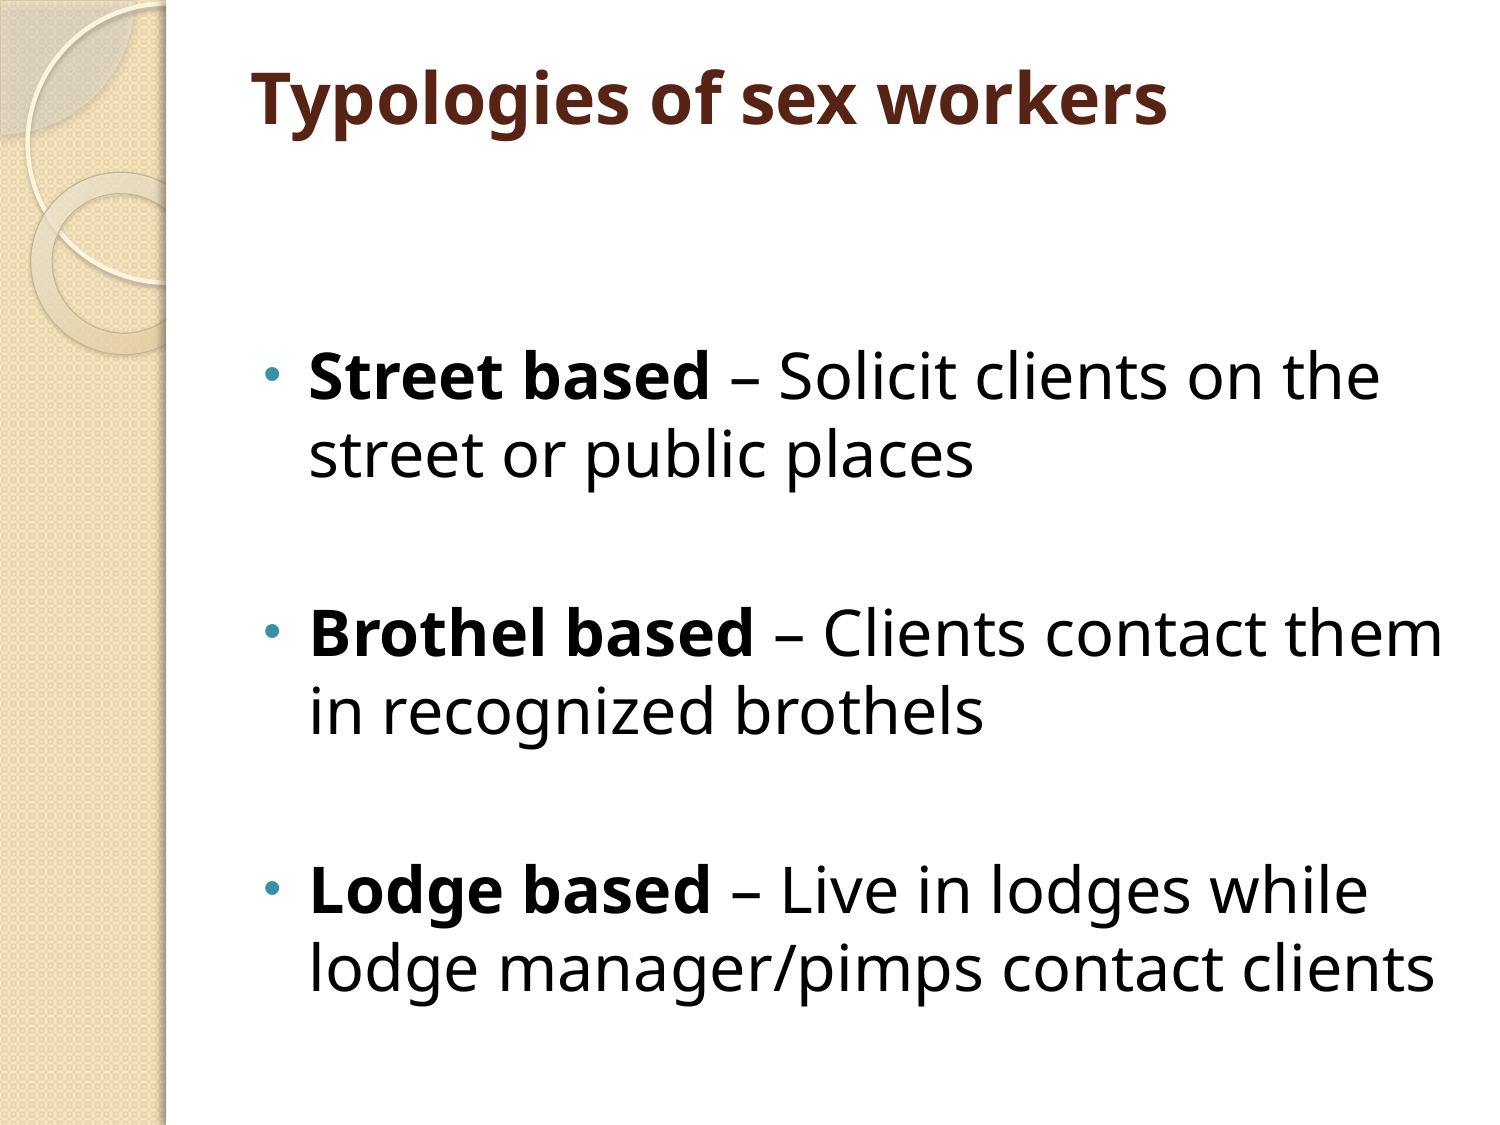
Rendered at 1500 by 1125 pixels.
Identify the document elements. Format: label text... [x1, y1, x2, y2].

list Street based – Solicit clients on the street or public places Brothel based – Clients contact them in recognized brothels Lodge based – Live in lodges while lodge manager/pimps contact clients [235, 237, 1466, 1025]
title Typologies of sex workers [235, 45, 1466, 233]
